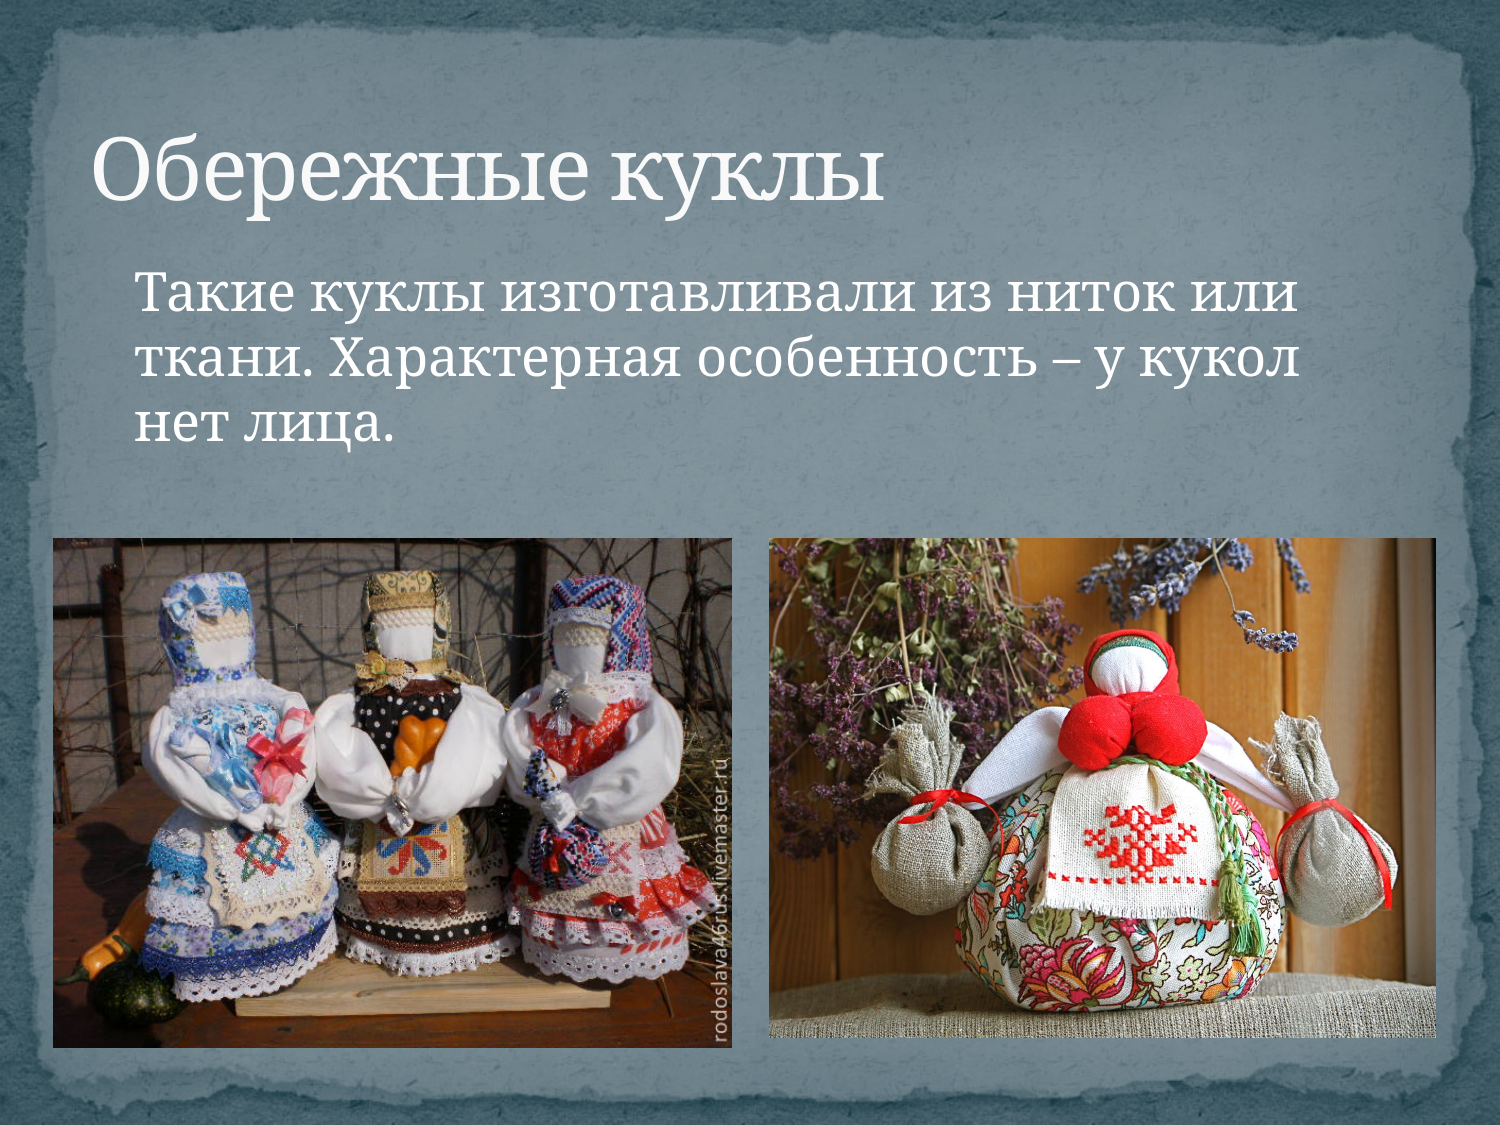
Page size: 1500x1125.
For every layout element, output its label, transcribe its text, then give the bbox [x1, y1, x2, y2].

picture [769, 538, 1436, 1038]
picture [53, 538, 733, 1048]
title Обережные куклы [74, 24, 1425, 225]
list Такие куклы изготавливали из ниток или ткани. Характерная особенность – у кукол нет лица. [75, 249, 1425, 1000]
